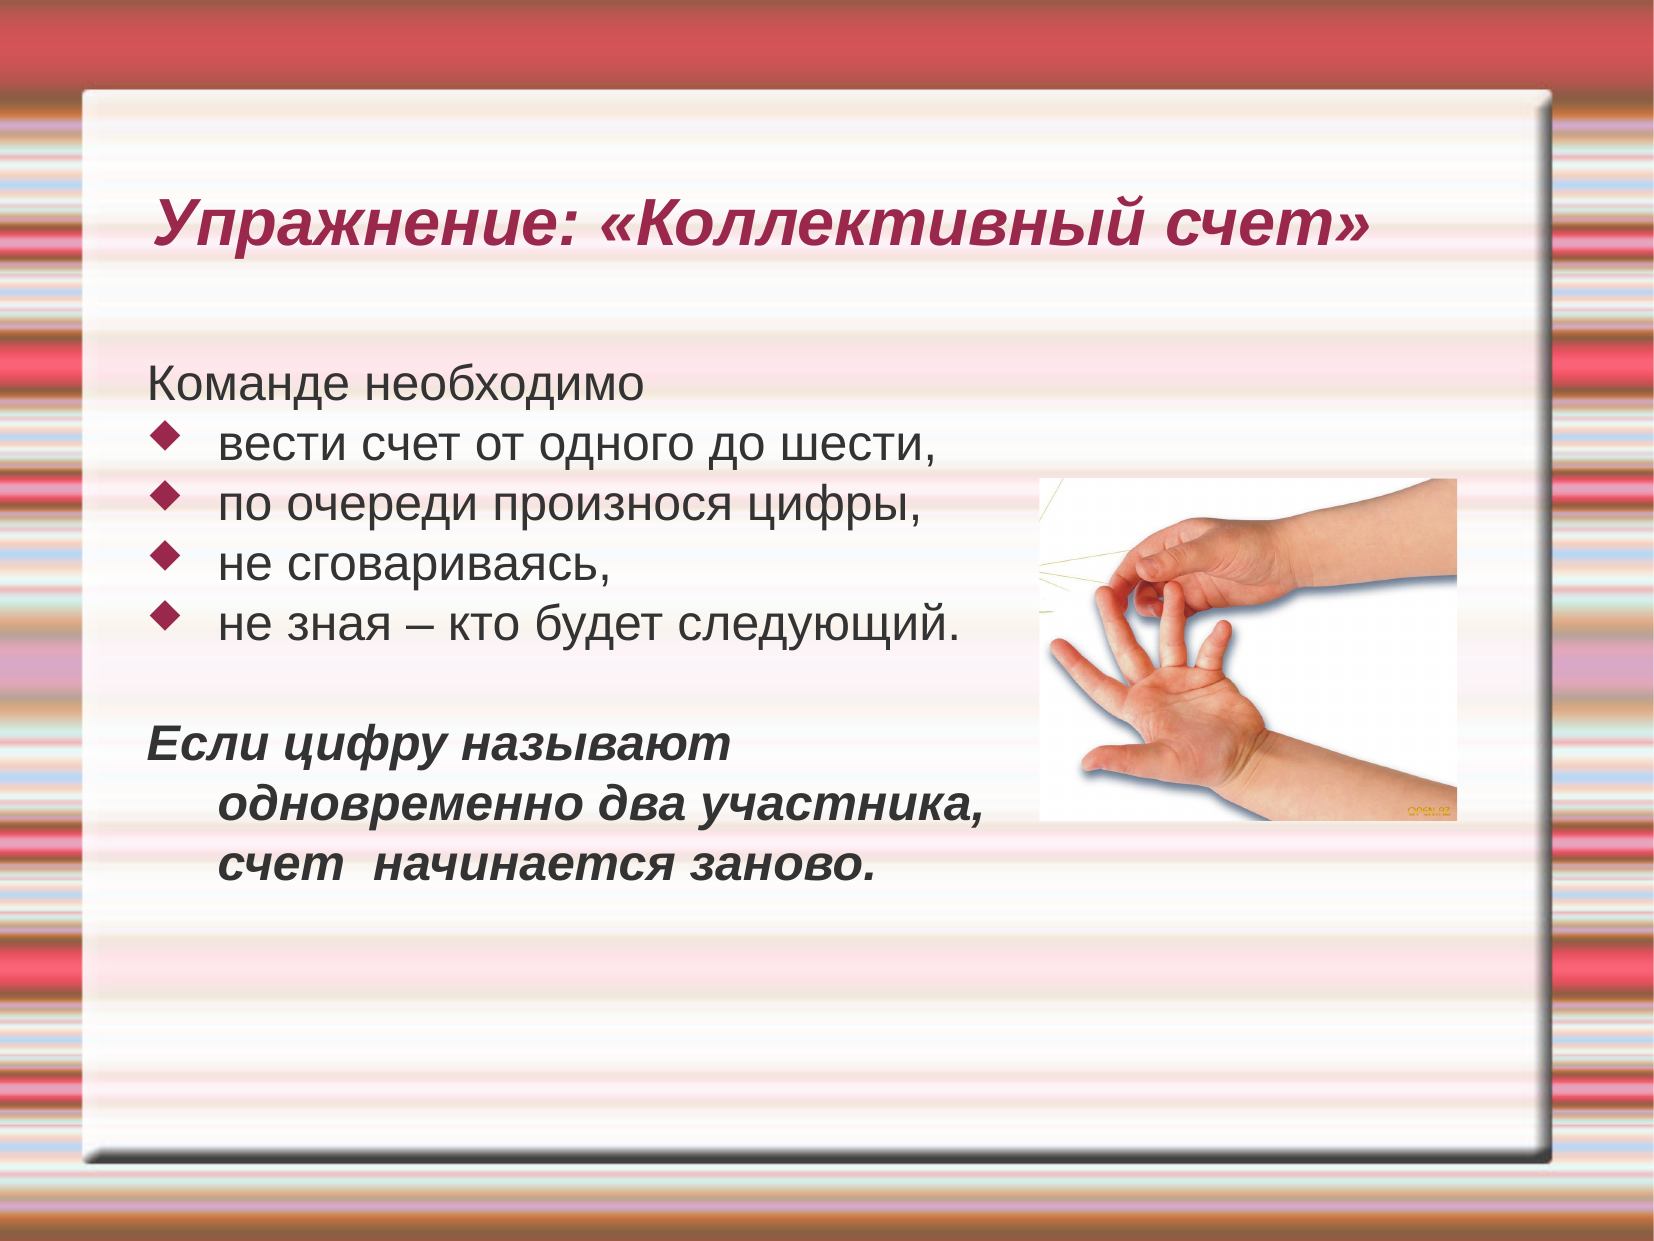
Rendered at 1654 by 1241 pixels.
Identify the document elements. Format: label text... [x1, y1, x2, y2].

list Команде необходимо вести счет от одного до шести, по очереди произнося цифры, не сговариваясь, не зная – кто будет следующий. Если цифру называют одновременно два участника, счет начинается заново. [134, 350, 1034, 1056]
picture [0, 0, 1654, 1241]
title Упражнение: «Коллективный счет» [121, 114, 1534, 322]
